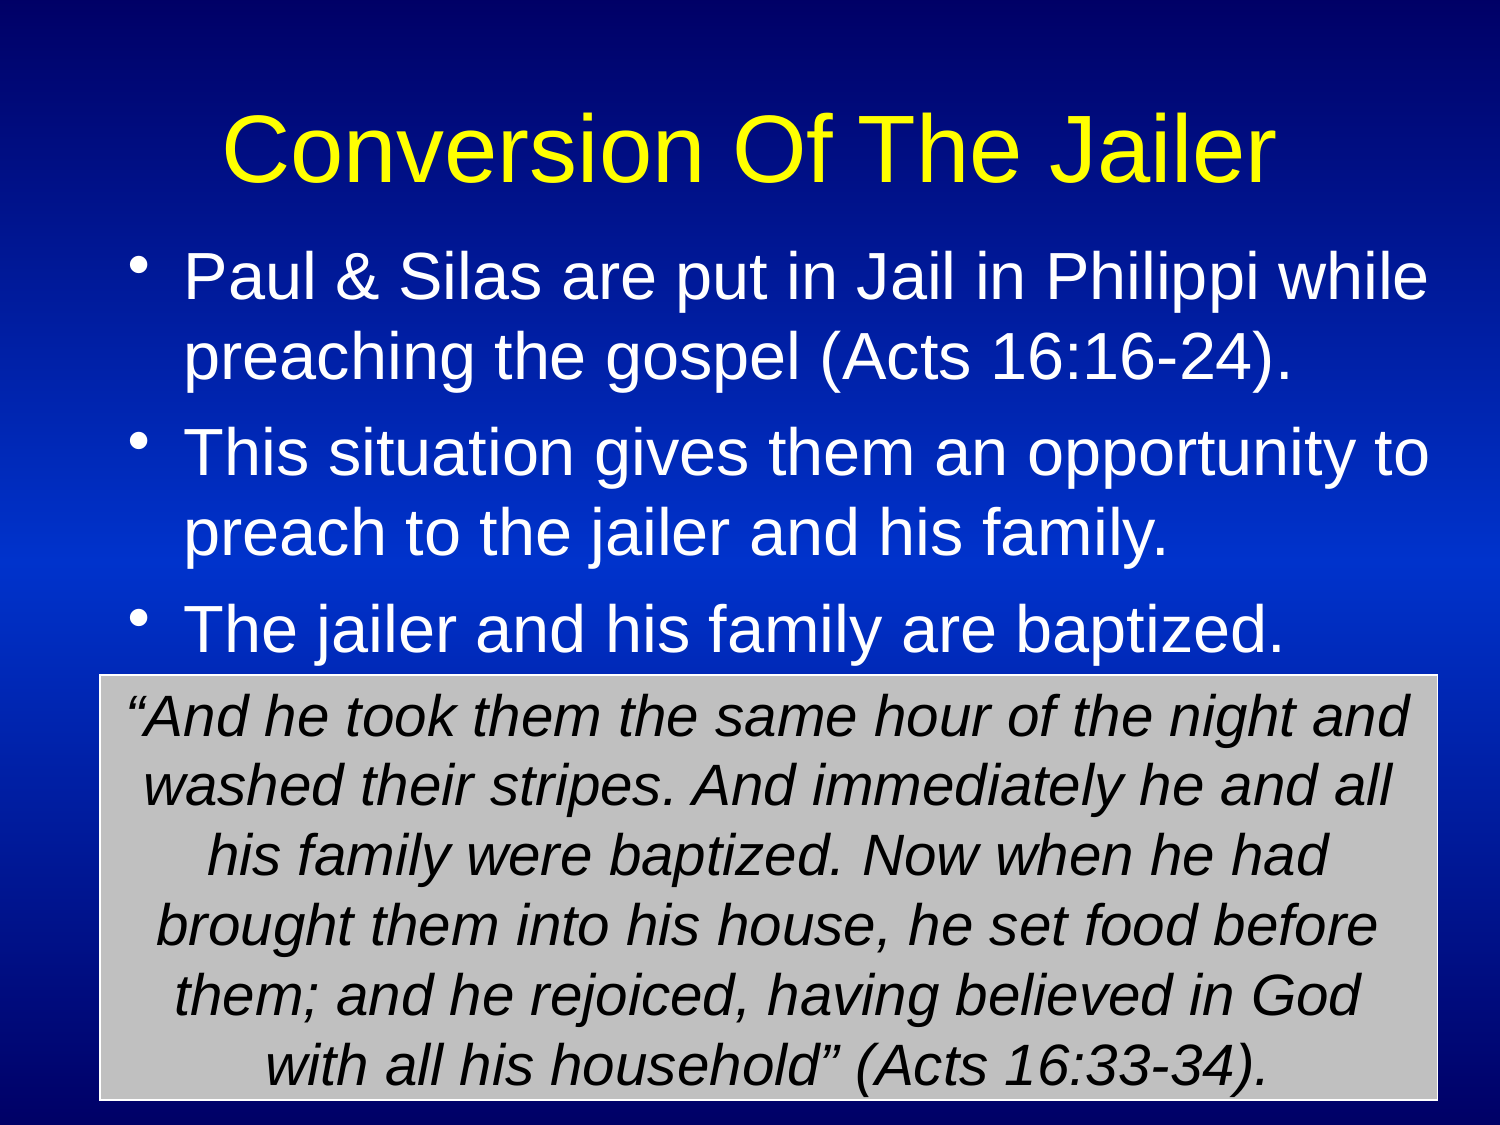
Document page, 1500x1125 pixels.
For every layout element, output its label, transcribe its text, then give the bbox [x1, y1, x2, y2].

list Paul & Silas are put in Jail in Philippi while preaching the gospel (Acts 16:16-24). This situation gives them an opportunity to preach to the jailer and his family. The jailer and his family are baptized. [112, 224, 1463, 1013]
title Conversion Of The Jailer [37, 50, 1463, 238]
text_box “And he took them the same hour of the night and washed their stripes. And immediately he and all his family were baptized. Now when he had brought them into his house, he set food before them; and he rejoiced, having believed in God with all his household” (Acts 16:33-34). [99, 675, 1438, 1100]
